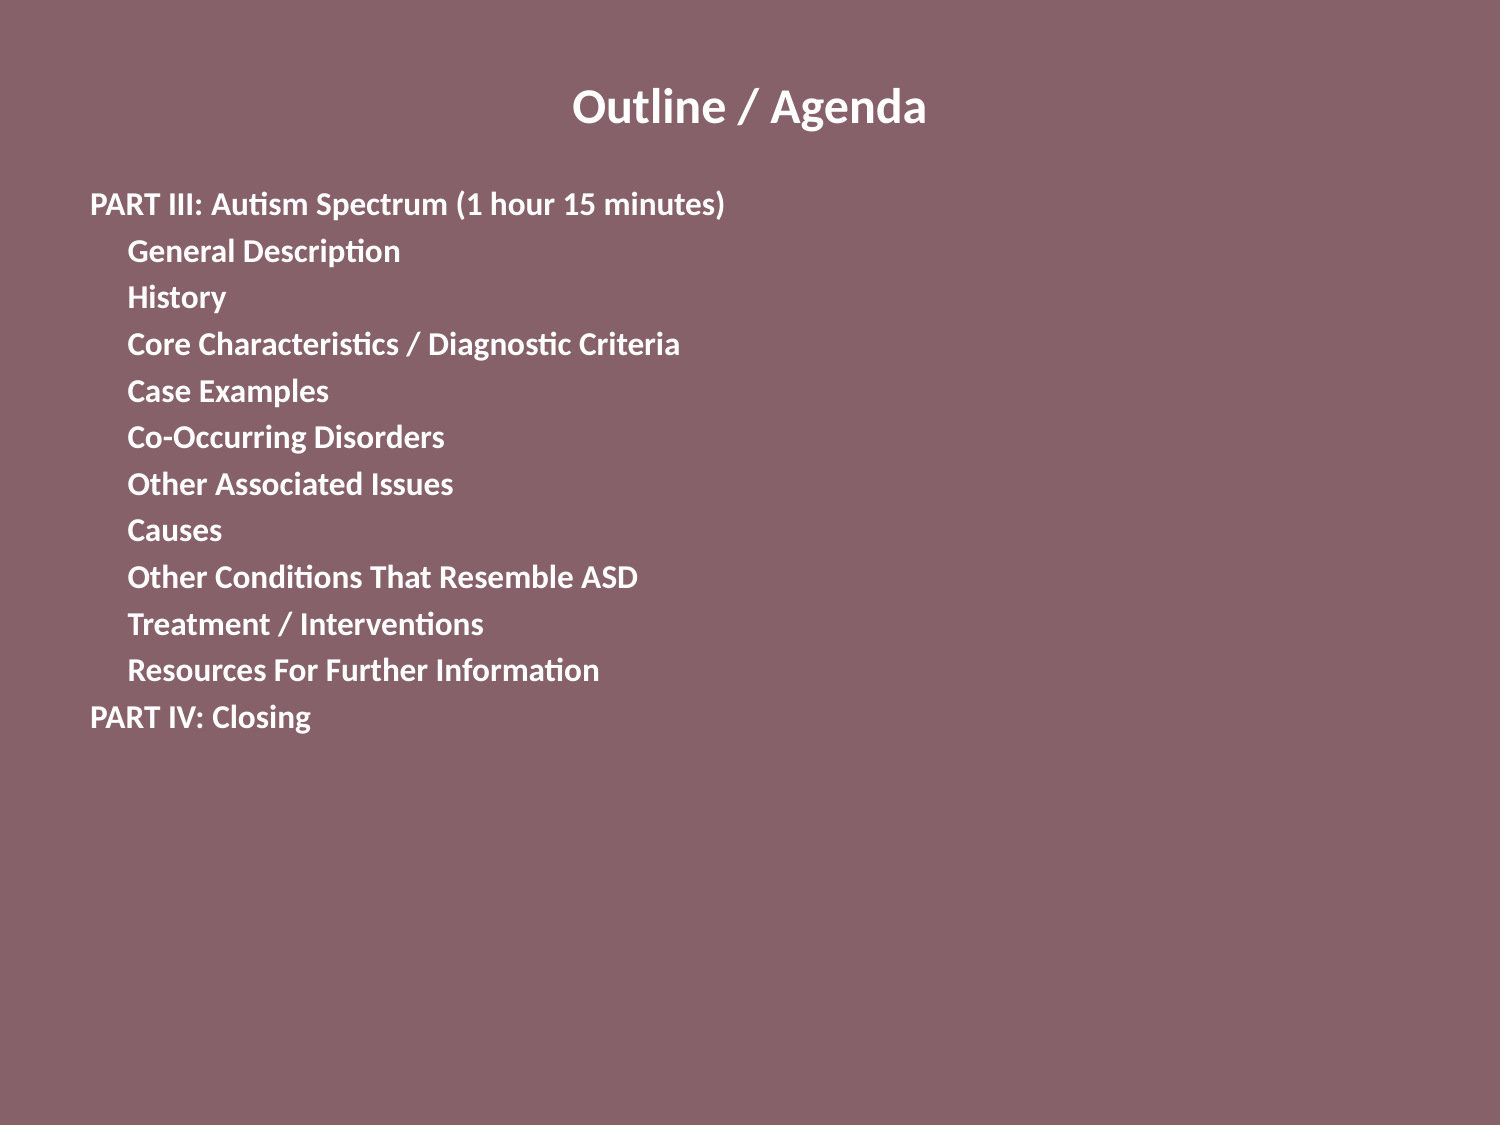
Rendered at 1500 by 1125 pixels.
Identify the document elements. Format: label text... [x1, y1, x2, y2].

title Outline / Agenda [75, 45, 1425, 163]
list PART III: Autism Spectrum (1 hour 15 minutes) General Description History Core Characteristics / Diagnostic Criteria Case Examples Co-Occurring Disorders Other Associated Issues Causes Other Conditions That Resemble ASD Treatment / Interventions Resources For Further Information PART IV: Closing [75, 174, 1425, 1088]
